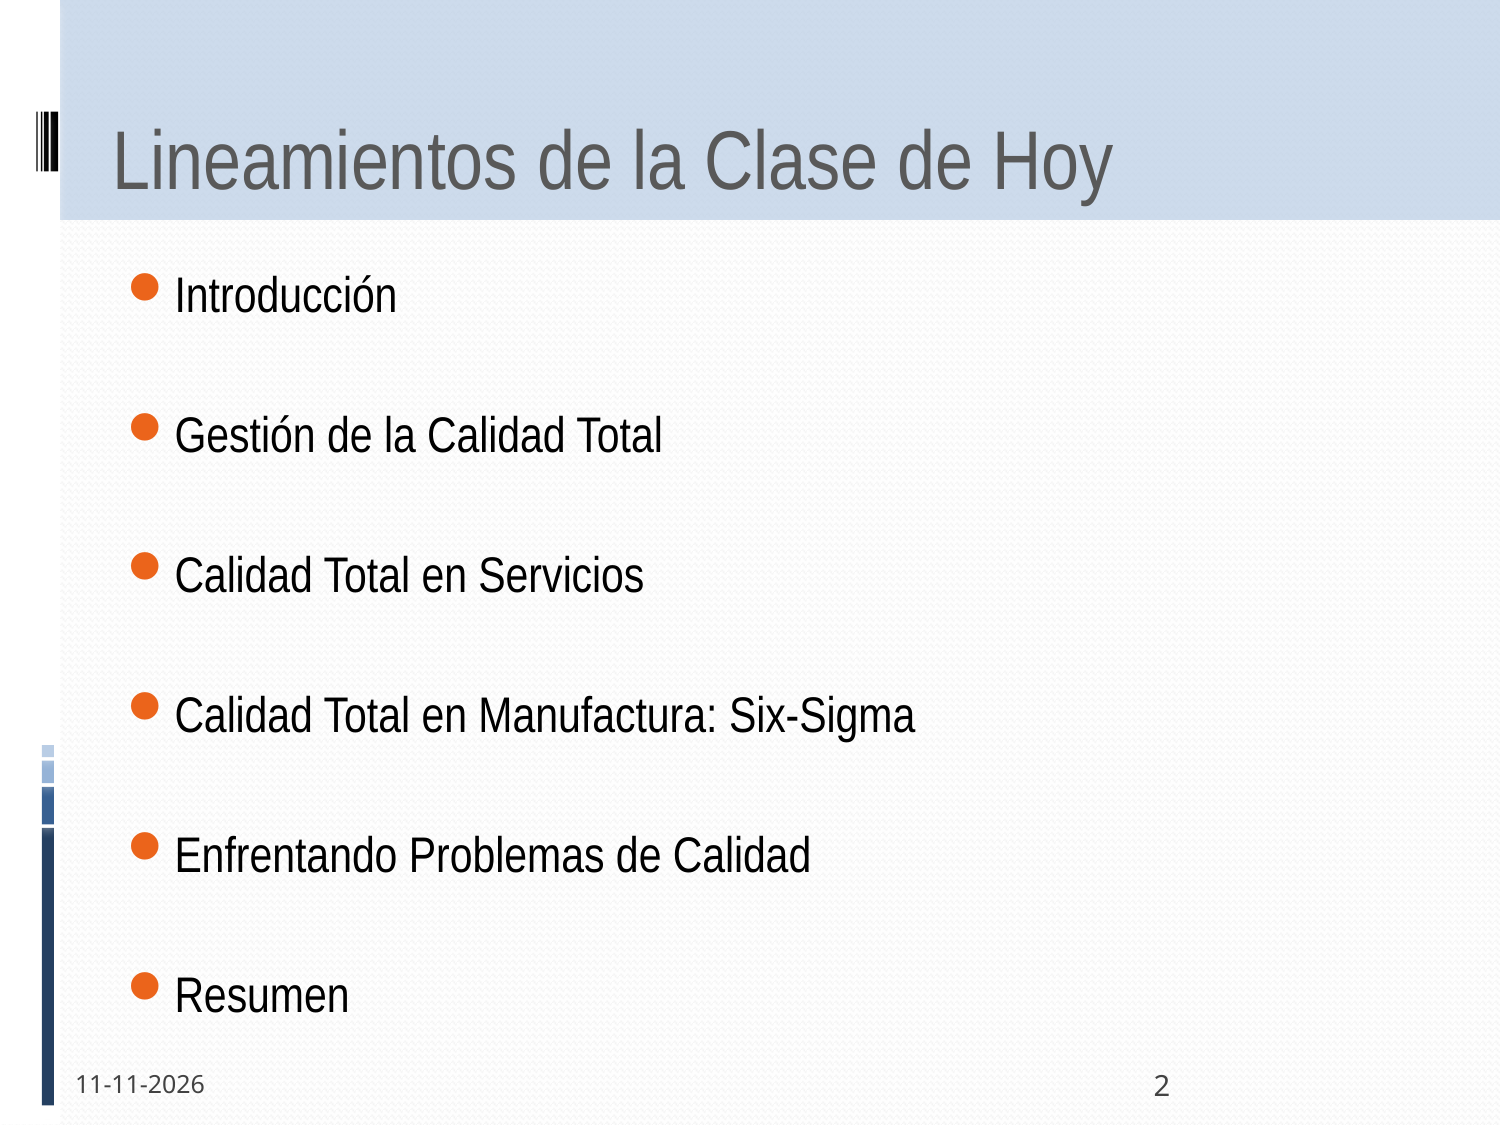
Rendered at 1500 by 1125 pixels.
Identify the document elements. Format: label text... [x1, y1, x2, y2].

list Introducción Gestión de la Calidad Total Calidad Total en Servicios Calidad Total en Manufactura: Six-Sigma Enfrentando Problemas de Calidad Resumen [111, 255, 1436, 1038]
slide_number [75, 1042, 243, 1103]
title Lineamientos de la Clase de Hoy [111, 18, 1436, 207]
slide_number 2 [1045, 1046, 1171, 1107]
